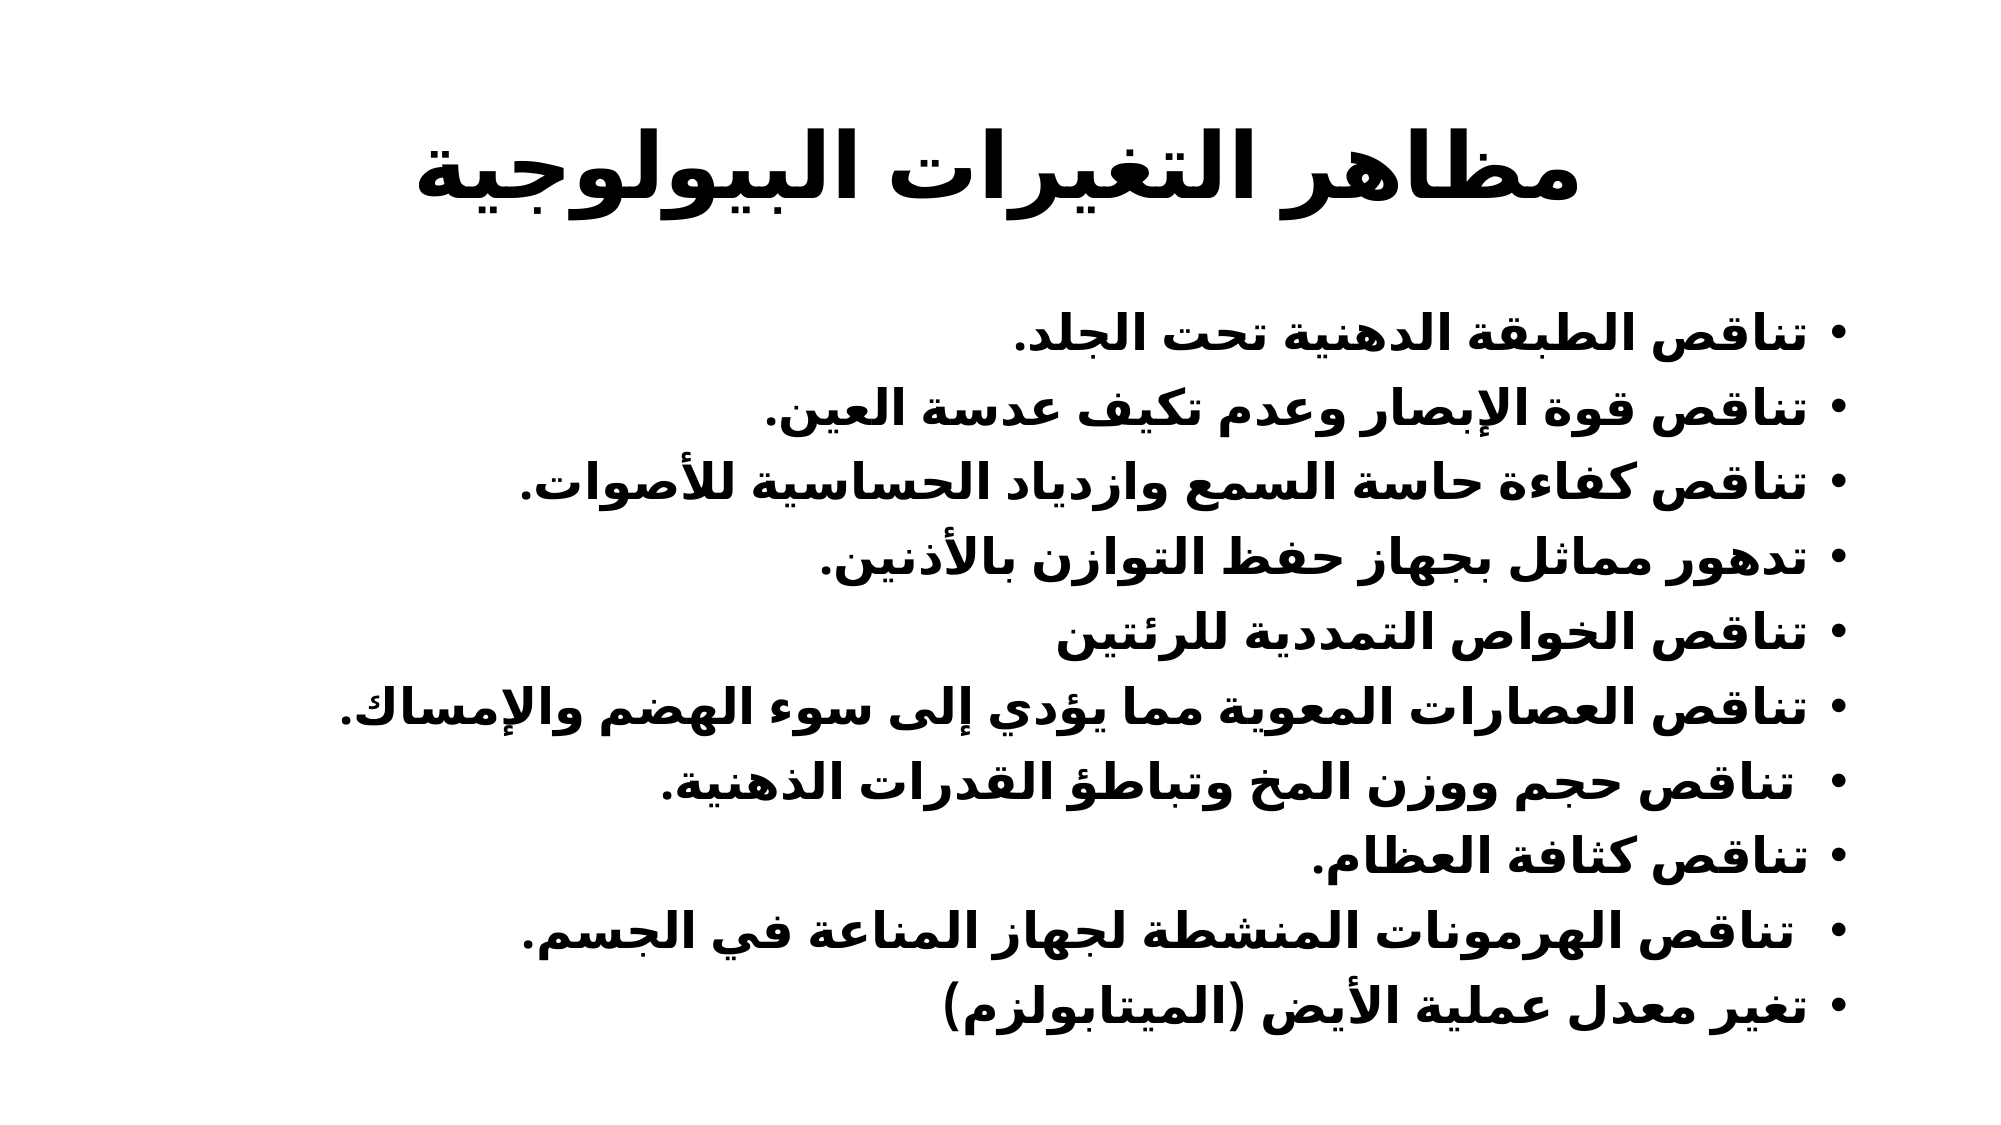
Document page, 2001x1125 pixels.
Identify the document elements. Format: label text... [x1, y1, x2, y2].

title مظاهر التغيرات البيولوجية [137, 59, 1863, 278]
list تناقص الطبقة الدهنية تحت الجلد. تناقص قوة الإبصار وعدم تكيف عدسة العين. تناقص كفاءة حاسة السمع وازدياد الحساسية للأصوات. تدهور مماثل بجهاز حفظ التوازن بالأذنين. تناقص الخواص التمددية للرئتين تناقص العصارات المعوية مما يؤدي إلى سوء الهضم والإمساك. تناقص حجم ووزن المخ وتباطؤ القدرات الذهنية. تناقص كثافة العظام. تناقص الهرمونات المنشطة لجهاز المناعة في الجسم. تغير معدل عملية الأيض (الميتابولزم) [137, 299, 1863, 1014]
